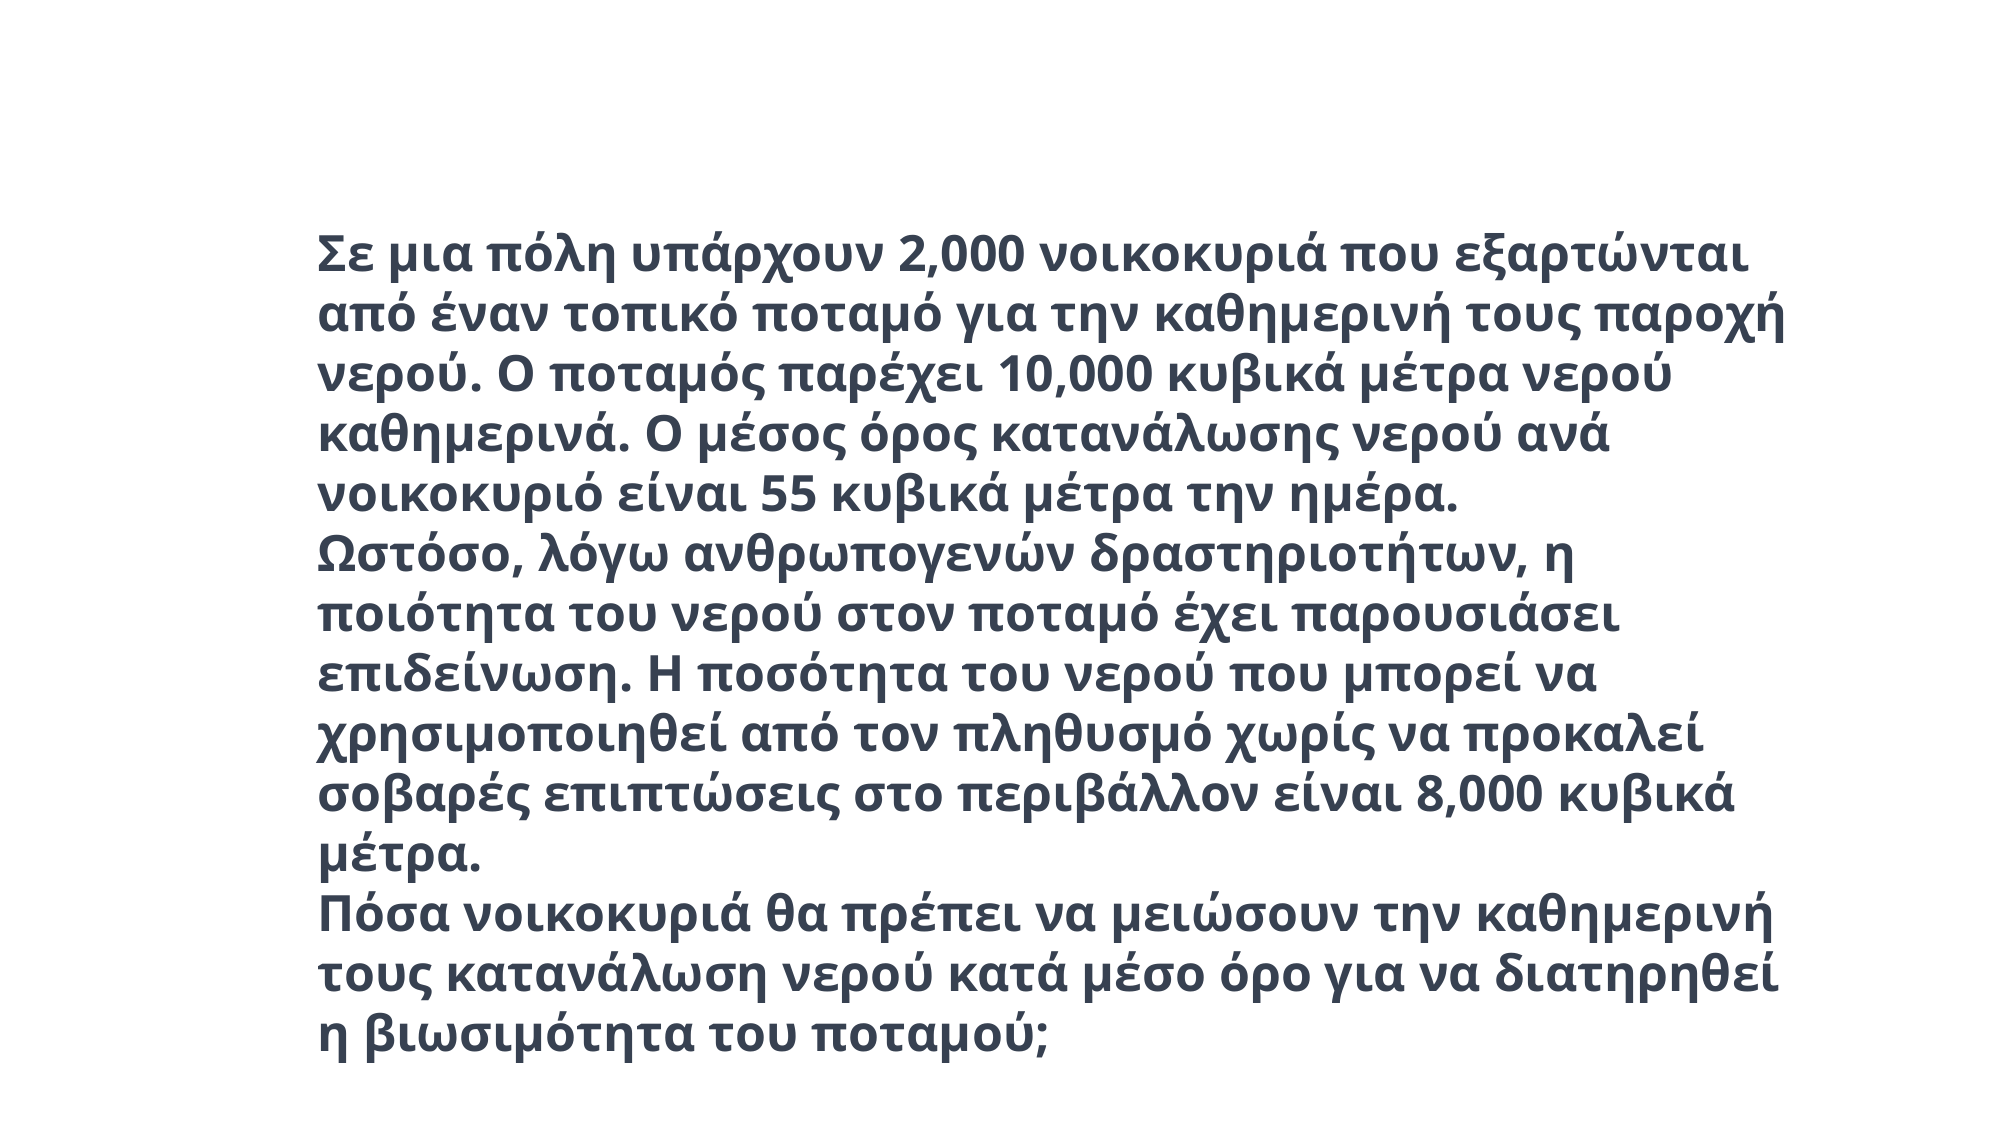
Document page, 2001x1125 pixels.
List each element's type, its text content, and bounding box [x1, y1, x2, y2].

text_box Σε μια πόλη υπάρχουν 2,000 νοικοκυριά που εξαρτώνται από έναν τοπικό ποταμό για την καθημερινή τους παροχή νερού. Ο ποταμός παρέχει 10,000 κυβικά μέτρα νερού καθημερινά. Ο μέσος όρος κατανάλωσης νερού ανά νοικοκυριό είναι 55 κυβικά μέτρα την ημέρα. Ωστόσο, λόγω ανθρωπογενών δραστηριοτήτων, η ποιότητα του νερού στον ποταμό έχει παρουσιάσει επιδείνωση. Η ποσότητα του νερού που μπορεί να χρησιμοποιηθεί από τον πληθυσμό χωρίς να προκαλεί σοβαρές επιπτώσεις στο περιβάλλον είναι 8,000 κυβικά μέτρα. Πόσα νοικοκυριά θα πρέπει να μειώσουν την καθημερινή τους κατανάλωση νερού κατά μέσο όρο για να διατηρηθεί η βιωσιμότητα του ποταμού; [302, 214, 1813, 1125]
